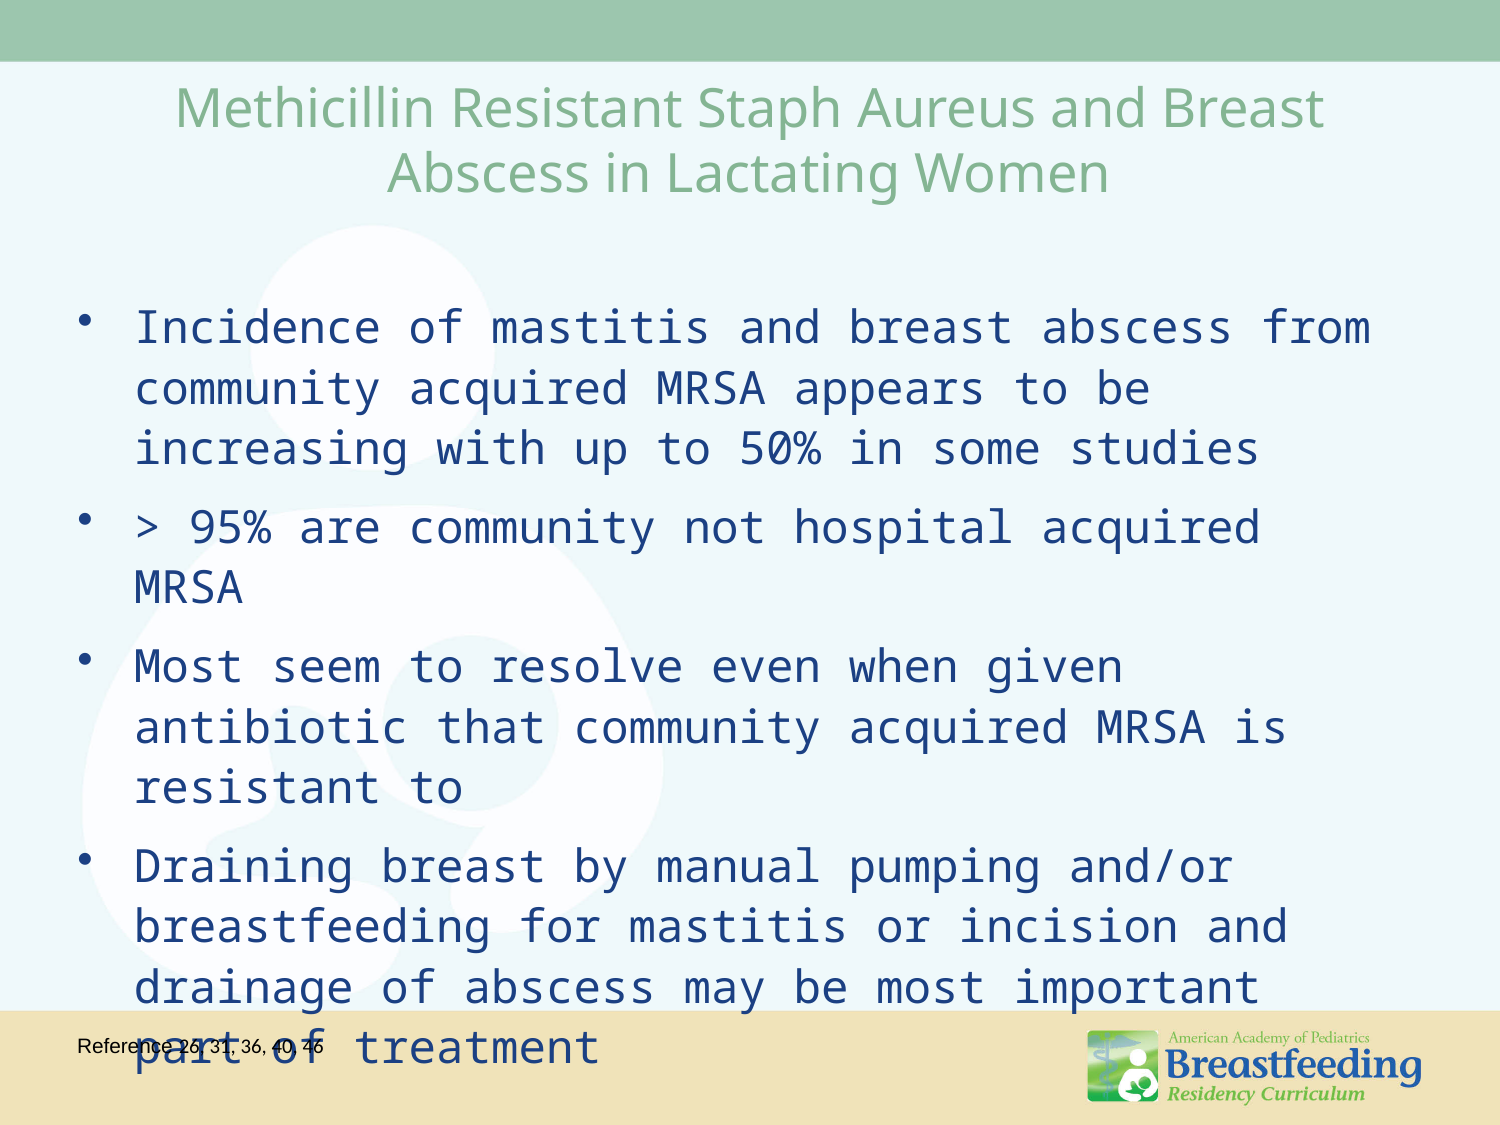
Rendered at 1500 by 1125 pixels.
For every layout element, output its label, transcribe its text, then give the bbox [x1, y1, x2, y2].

title Methicillin Resistant Staph Aureus and Breast Abscess in Lactating Women [74, 44, 1426, 233]
picture [0, 0, 1500, 1125]
list Incidence of mastitis and breast abscess from community acquired MRSA appears to be increasing with up to 50% in some studies > 95% are community not hospital acquired MRSA Most seem to resolve even when given antibiotic that community acquired MRSA is resistant to Draining breast by manual pumping and/or breastfeeding for mastitis or incision and drainage of abscess may be most important part of treatment [62, 284, 1401, 1063]
text_box Reference 26, 31, 36, 40, 46 [62, 1025, 500, 1065]
